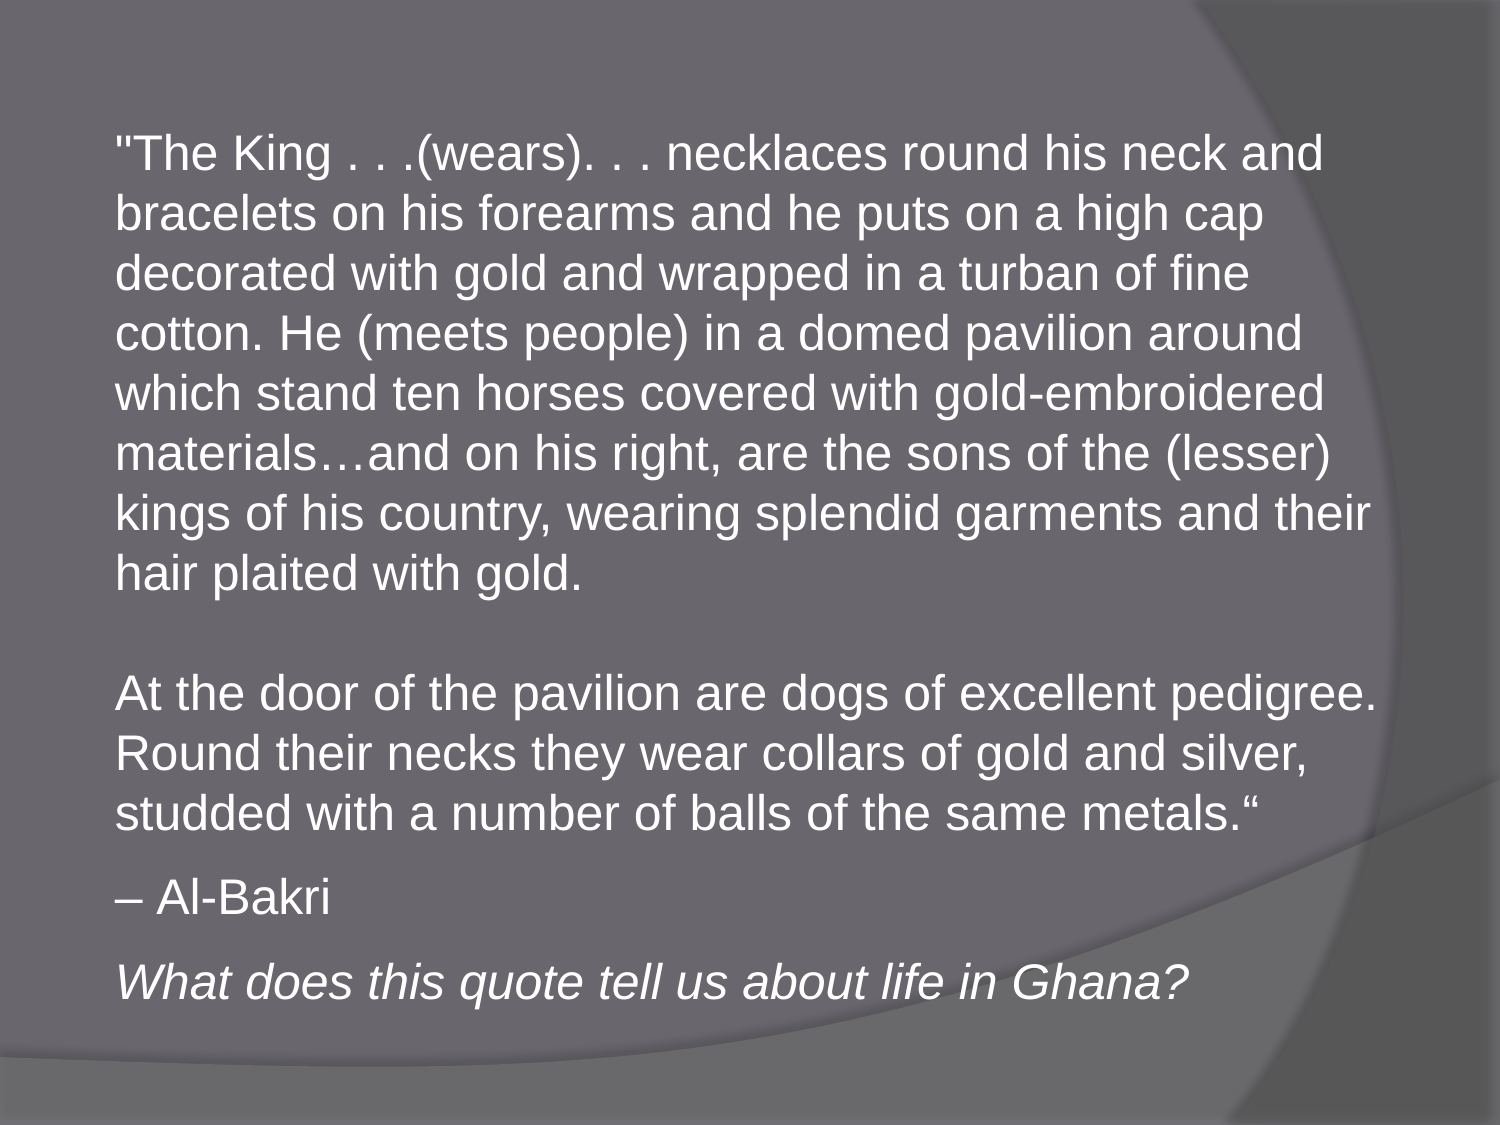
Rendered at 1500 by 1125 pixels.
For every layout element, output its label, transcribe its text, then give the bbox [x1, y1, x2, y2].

text_box "The King . . .(wears). . . necklaces round his neck and bracelets on his forearms and he puts on a high cap decorated with gold and wrapped in a turban of fine cotton. He (meets people) in a domed pavilion around which stand ten horses covered with gold-embroidered materials…and on his right, are the sons of the (lesser) kings of his country, wearing splendid garments and their hair plaited with gold. At the door of the pavilion are dogs of excellent pedigree. Round their necks they wear collars of gold and silver, studded with a number of balls of the same metals.“ – Al-Bakri What does this quote tell us about life in Ghana? [99, 112, 1425, 1125]
